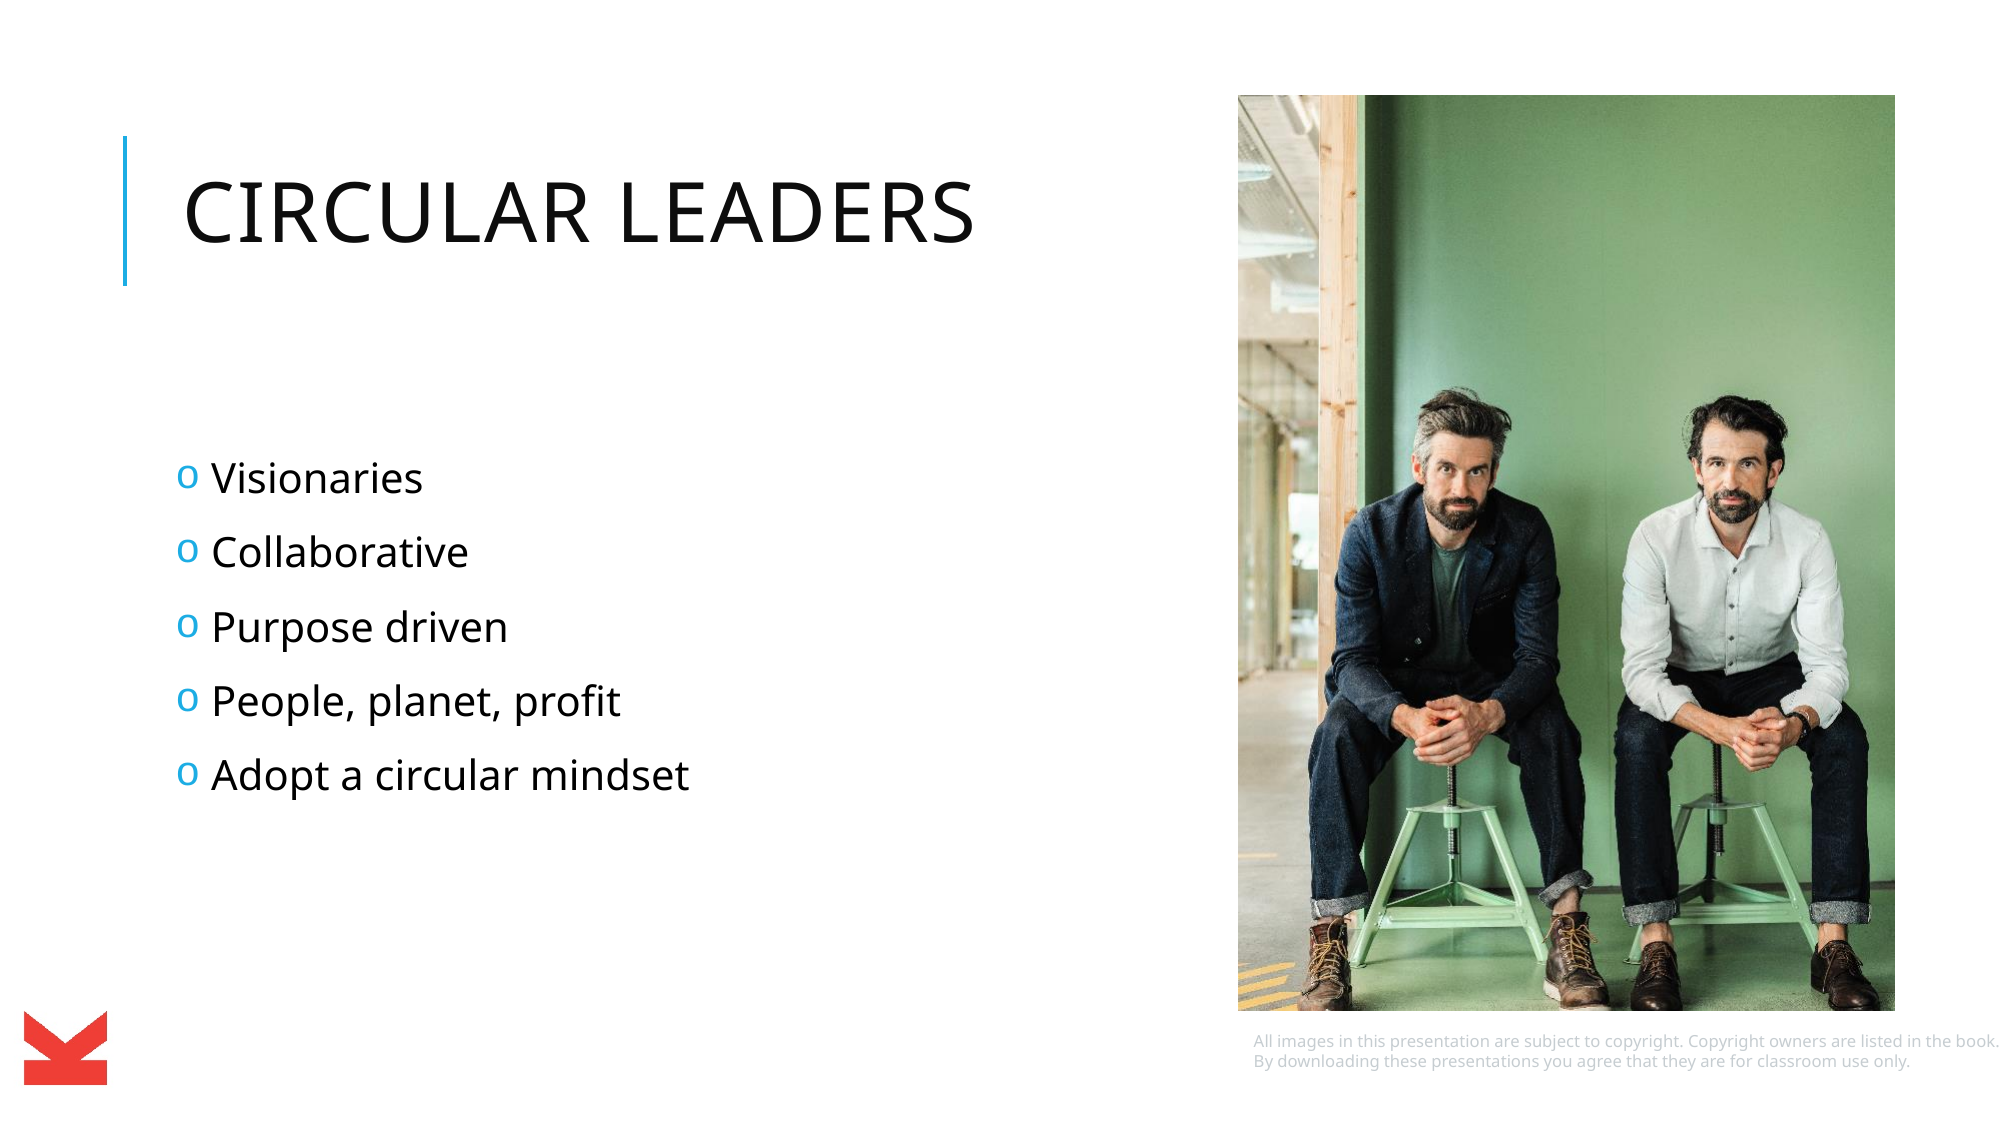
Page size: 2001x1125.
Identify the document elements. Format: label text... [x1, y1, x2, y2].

text_box All images in this presentation are subject to copyright. Copyright owners are listed in the book. By downloading these presentations you agree that they are for classroom use only. [1238, 1023, 2000, 1078]
list Visionaries Collaborative Purpose driven People, planet, profit Adopt a circular mindset [168, 366, 1137, 1011]
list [1238, 95, 1896, 1012]
title Circular leaders [168, 96, 1137, 342]
picture [3, 989, 128, 1114]
